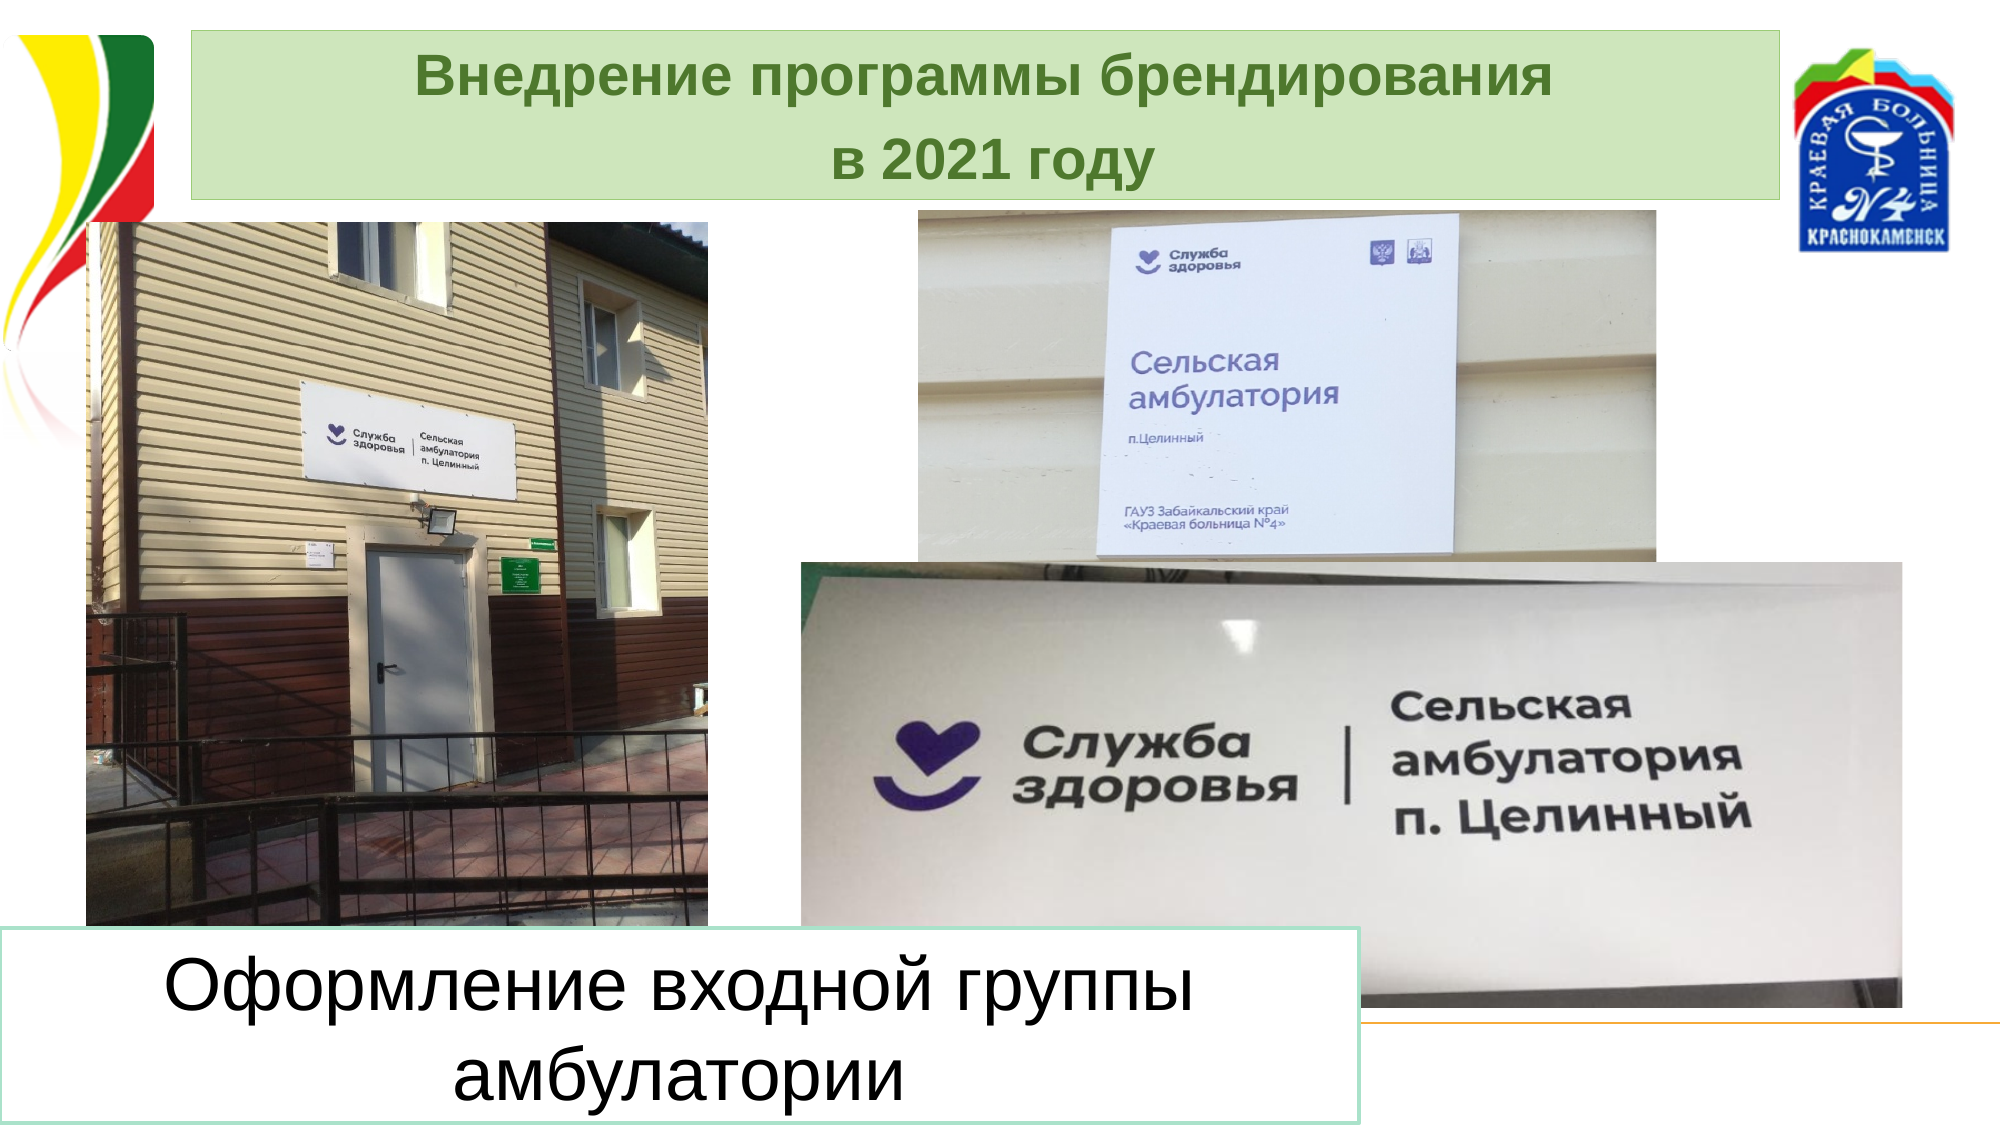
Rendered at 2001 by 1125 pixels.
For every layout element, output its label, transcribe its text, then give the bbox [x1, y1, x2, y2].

text_box Оформление входной группы амбулатории [0, 926, 1123, 1022]
text_box Оформление входной группы амбулатории [0, 1033, 1123, 1125]
picture [0, 34, 708, 961]
picture [1773, 23, 1972, 270]
text_box Внедрение программы брендирования в 2021 году [1469, 30, 1768, 200]
text_box Внедрение программы брендирования в 2021 году [191, 30, 1106, 200]
picture [802, 17, 1903, 1125]
